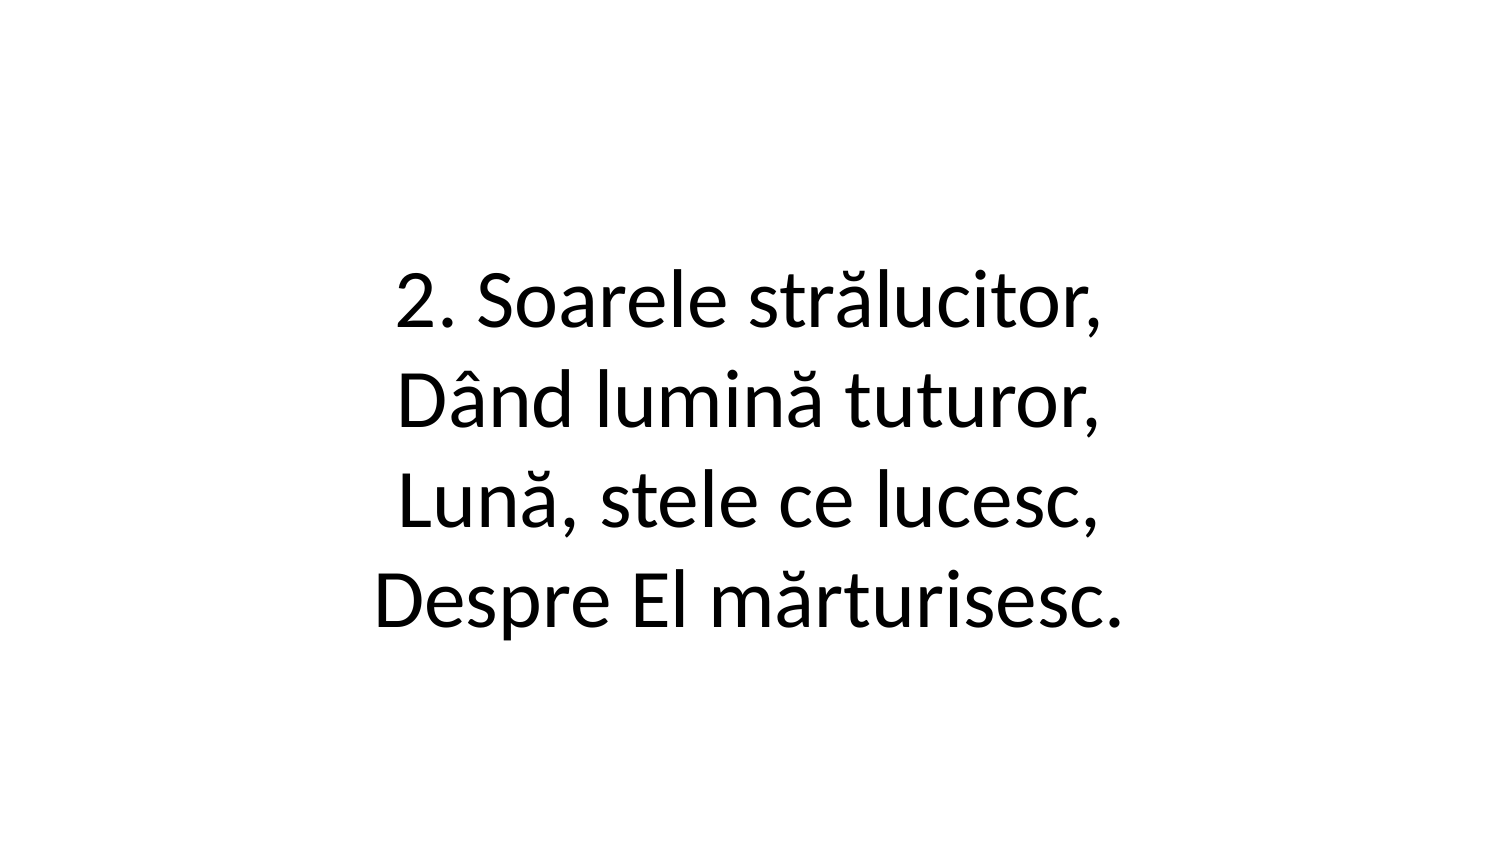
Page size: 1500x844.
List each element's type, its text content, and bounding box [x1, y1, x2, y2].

text_box 2. Soarele strălucitor, Dând lumină tuturor, Lună, stele ce lucesc, Despre El mărturisesc. [358, 192, 1142, 652]
